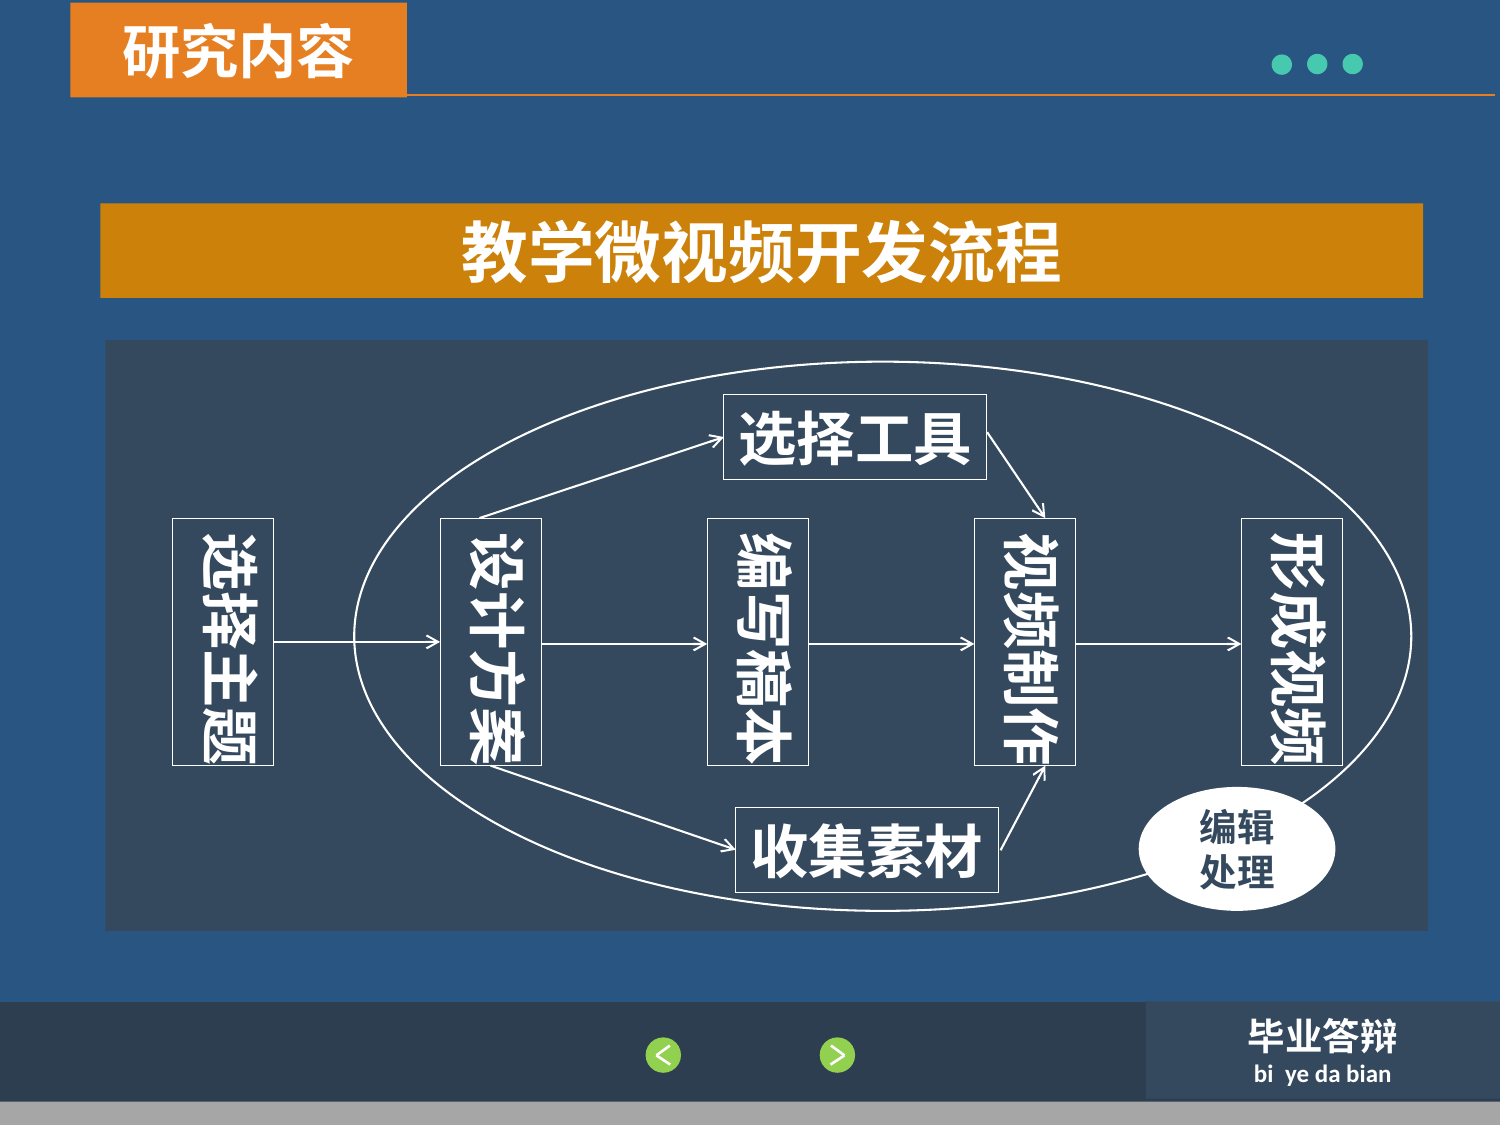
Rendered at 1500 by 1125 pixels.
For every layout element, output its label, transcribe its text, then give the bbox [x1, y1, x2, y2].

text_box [645, 1037, 682, 1074]
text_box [986, 431, 1046, 519]
text_box 编辑处理 [1136, 784, 1338, 913]
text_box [819, 1037, 856, 1074]
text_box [479, 437, 722, 519]
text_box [1000, 765, 1046, 851]
text_box [352, 359, 1414, 913]
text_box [490, 765, 734, 851]
text_box [103, 338, 1430, 933]
text_box [0, 1100, 1500, 1125]
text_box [70, 2, 1496, 98]
text_box 毕业答辩 bi ye da bian [1144, 999, 1500, 1101]
text_box [0, 1000, 1144, 1100]
text_box 教学微视频开发流程 [98, 201, 1425, 300]
text_box 选择主题 [172, 518, 274, 766]
